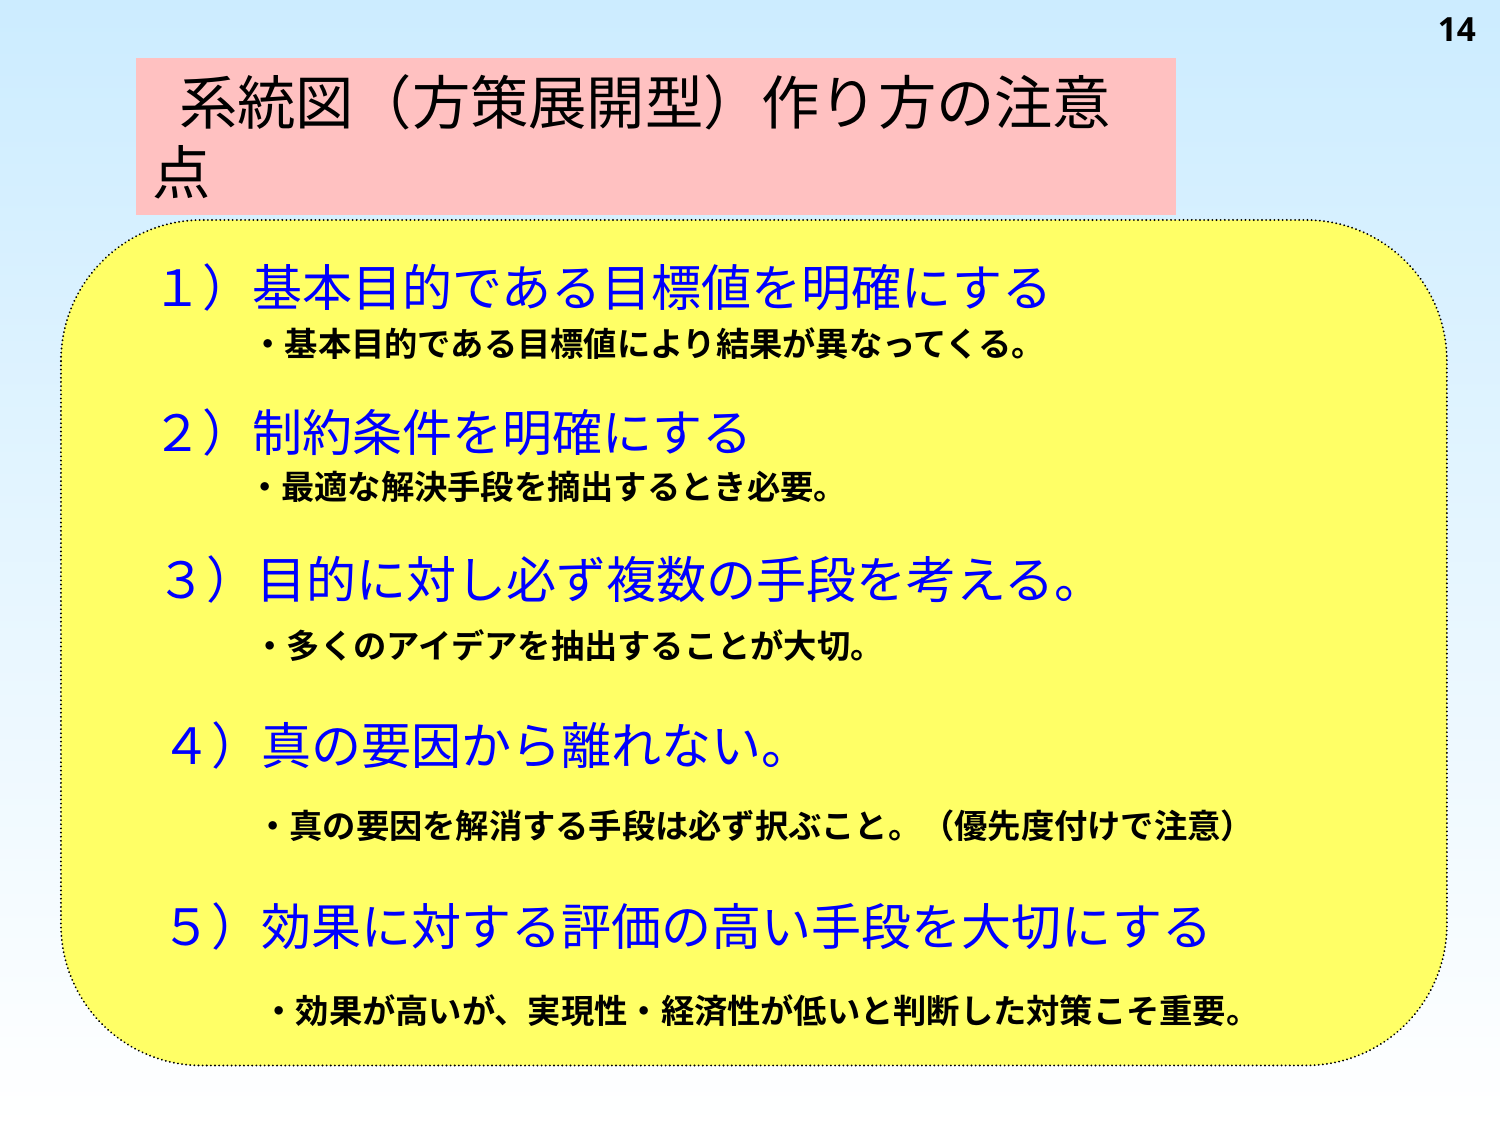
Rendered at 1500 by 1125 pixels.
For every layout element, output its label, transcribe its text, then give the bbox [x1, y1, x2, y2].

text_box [60, 219, 1448, 1066]
text_box 14 [1422, 0, 1492, 56]
text_box 系統図（方策展開型）作り方の注意点 [137, 58, 1176, 214]
